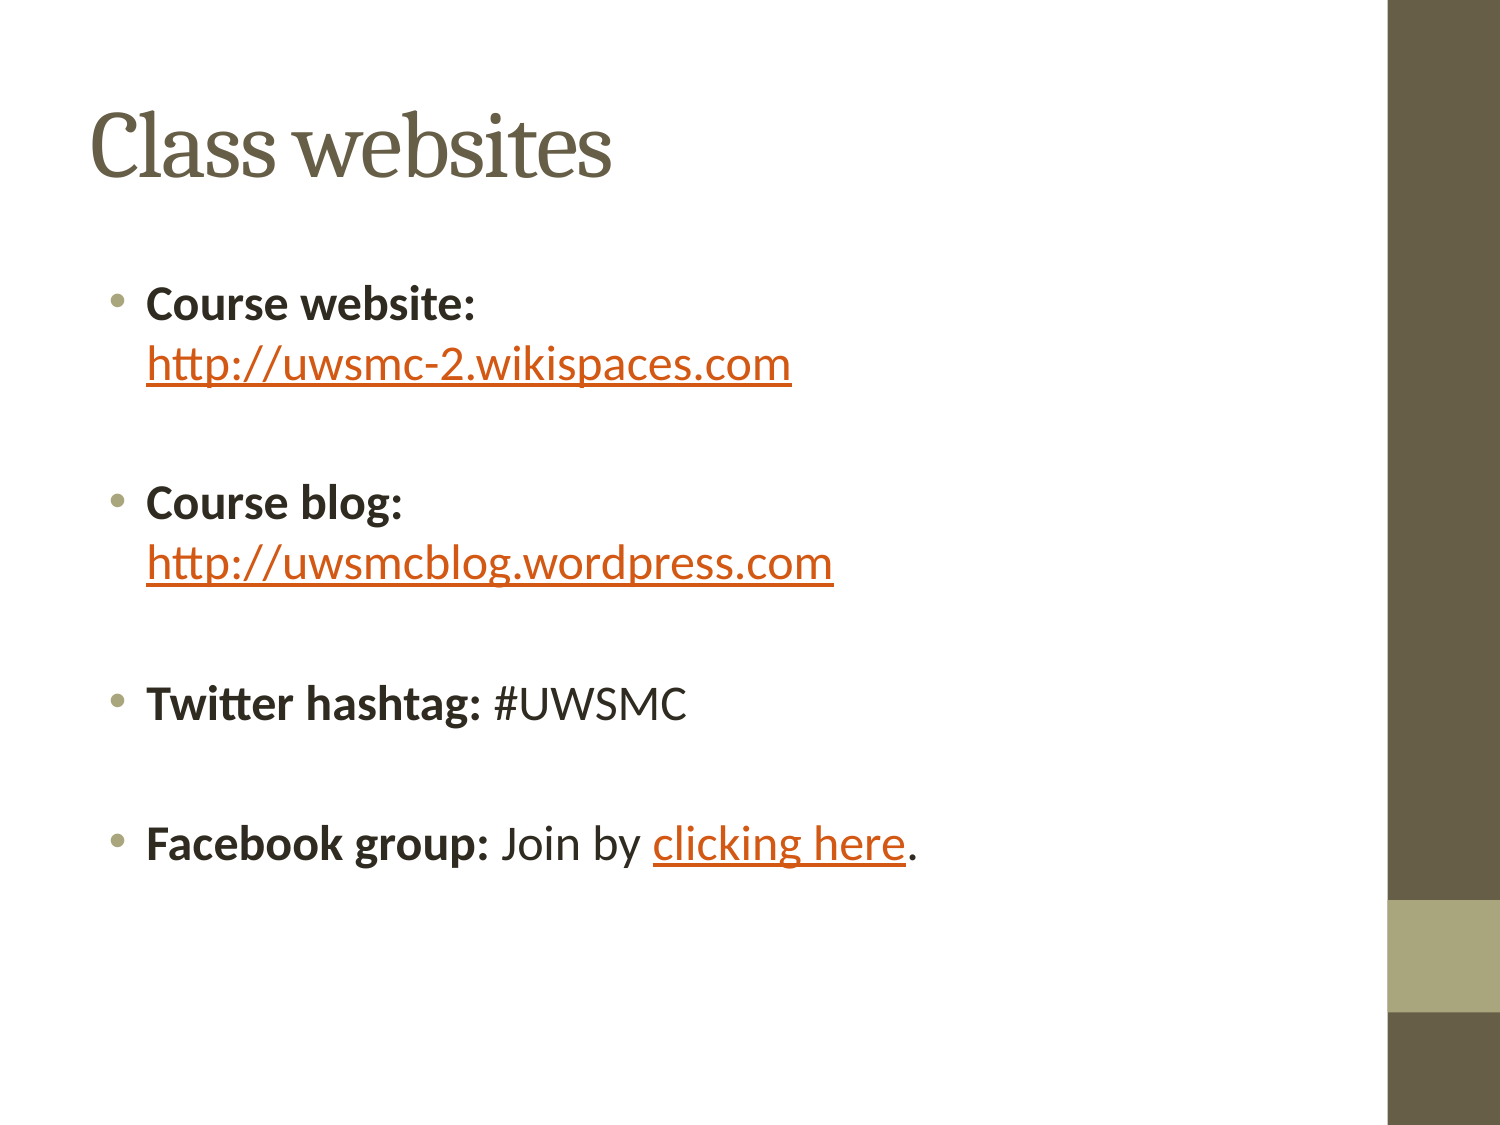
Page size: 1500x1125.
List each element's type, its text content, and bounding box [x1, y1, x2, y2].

title Class websites [75, 45, 1325, 233]
list Course website: http://uwsmc-2.wikispaces.com Course blog: http://uwsmcblog.wordpress.com Twitter hashtag: #UWSMC Facebook group: Join by clicking here. [75, 262, 1325, 1050]
